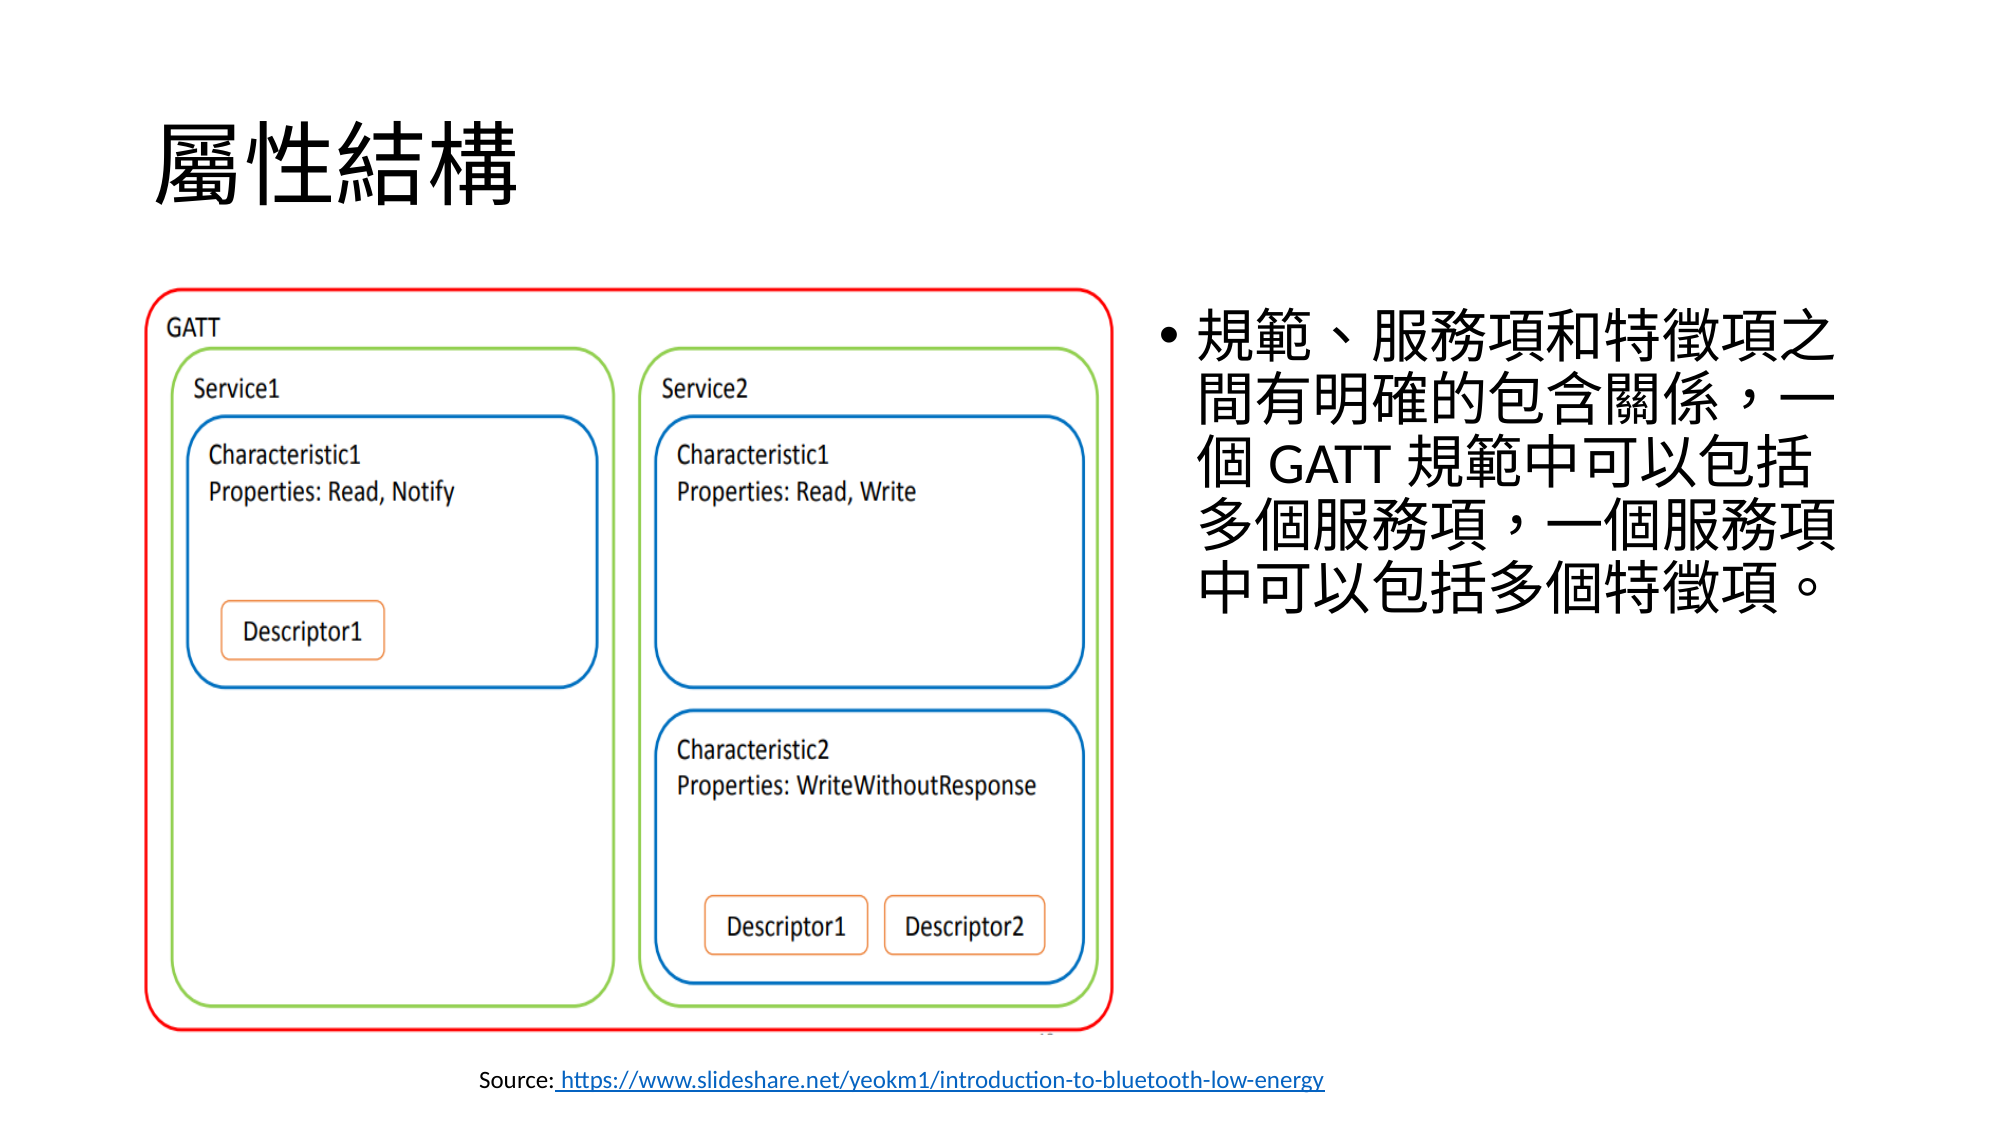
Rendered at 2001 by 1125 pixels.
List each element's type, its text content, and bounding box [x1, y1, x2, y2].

picture [137, 277, 1121, 1035]
text_box Source: https://www.slideshare.net/yeokm1/introduction-to-bluetooth-low-energy [464, 1056, 1341, 1102]
list 規範、服務項和特徵項之間有明確的包含關係，一個GATT規範中可以包括多個服務項，一個服務項中可以包括多個特徵項。 [1143, 299, 1863, 1014]
title 屬性結構 [137, 59, 1863, 278]
